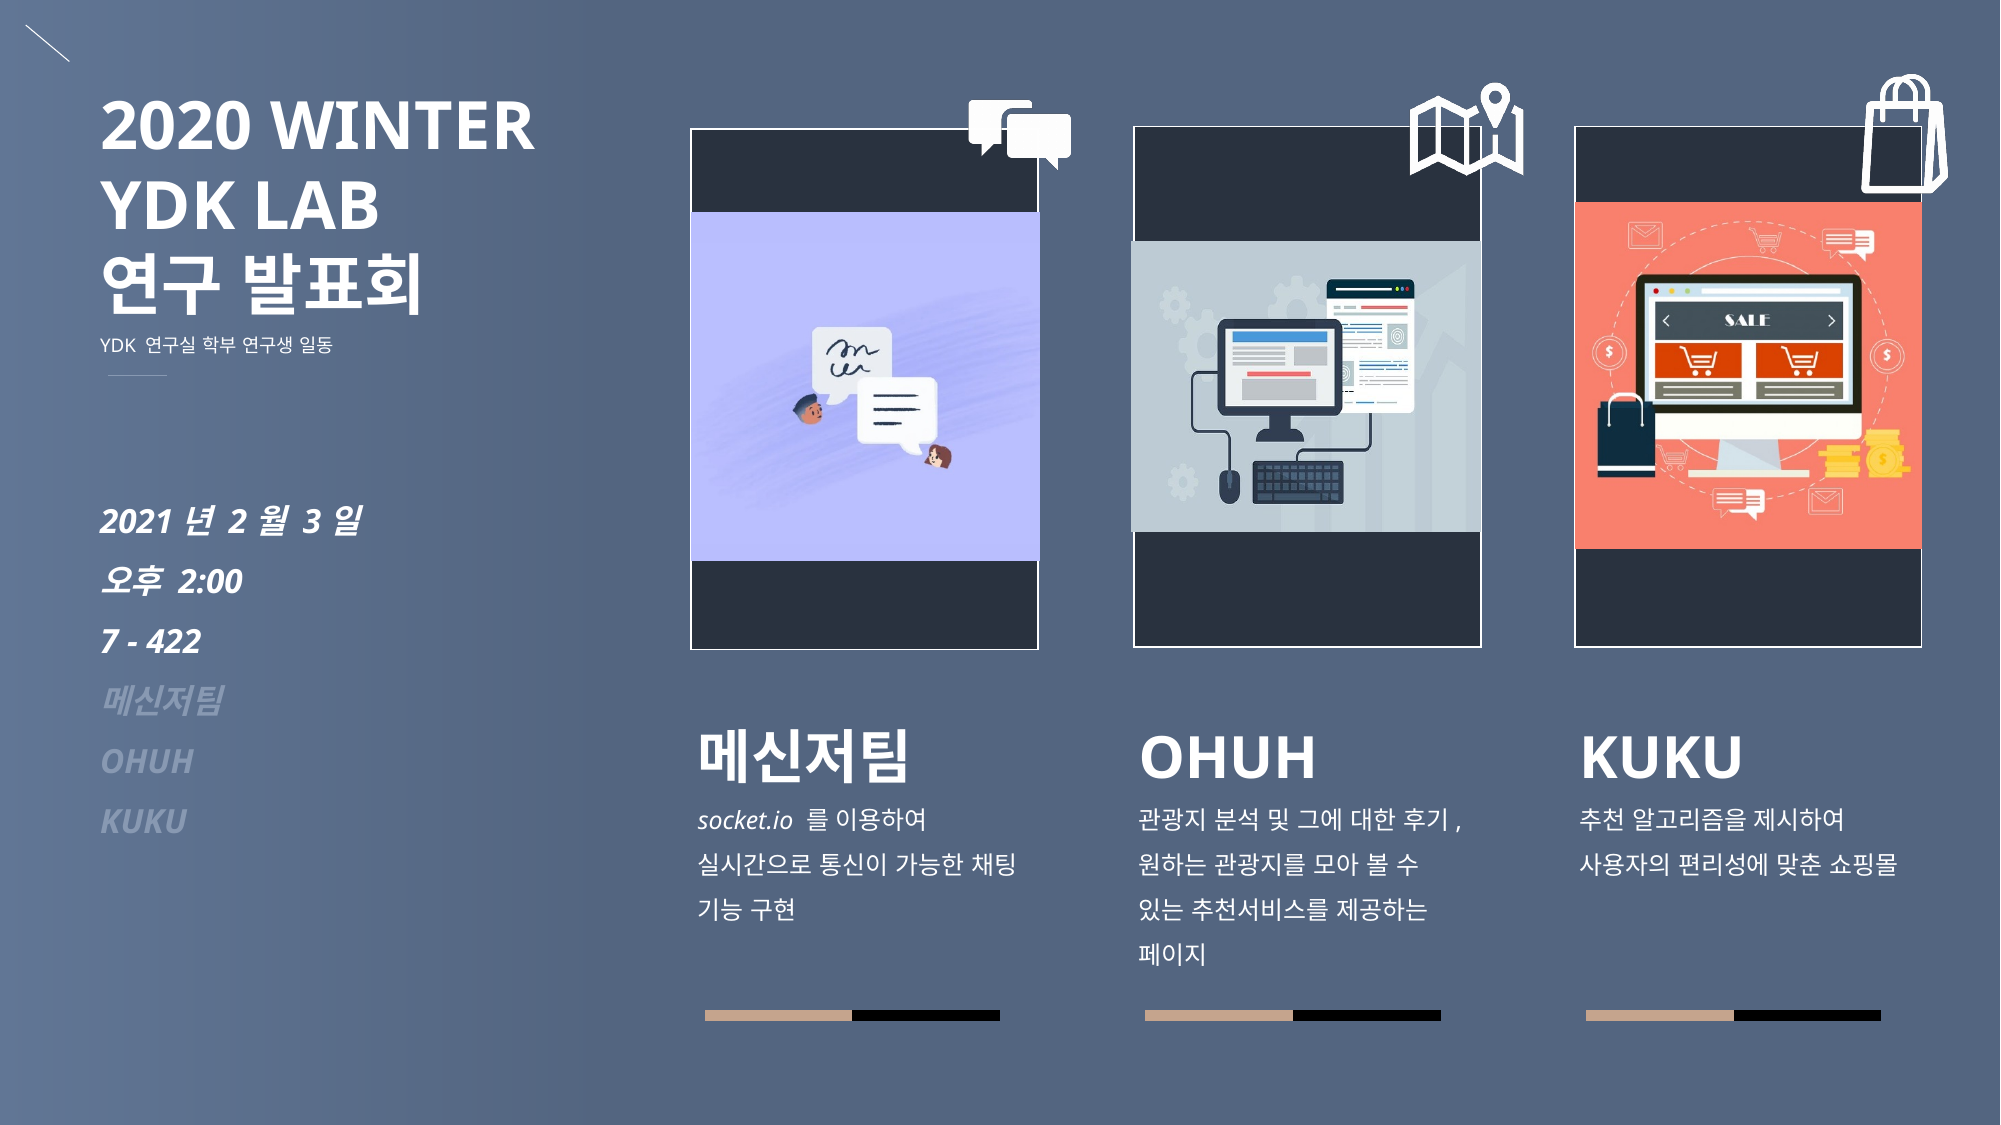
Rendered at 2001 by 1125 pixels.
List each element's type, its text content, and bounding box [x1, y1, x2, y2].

picture [1839, 68, 1970, 199]
text_box 2020 WINTER YDK LAB 연구 발표회 YDK 연구실 학부 연구생 일동 [85, 75, 559, 364]
text_box [690, 128, 1039, 650]
text_box 2021년 2월 3일 오후 2:00 7 - 422 메신저팀 OHUH KUKU [85, 473, 535, 848]
text_box [1574, 126, 1923, 648]
text_box 메신저팀 socket.io 를 이용하여 실시간으로 통신이 가능한 채팅 기능 구현 [683, 677, 1041, 932]
picture [1575, 202, 1922, 549]
picture [691, 212, 1040, 561]
text_box KUKU 추천 알고리즘을 제시하여 사용자의 편리성에 맞춘 쇼핑몰 [1564, 677, 1922, 887]
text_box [25, 25, 70, 62]
picture [1131, 241, 1481, 532]
text_box OHUH 관광지 분석 및 그에 대한 후기, 원하는 관광지를 모아 볼 수 있는 추천서비스를 제공하는 페이지 [1123, 677, 1482, 977]
picture [1398, 60, 1535, 198]
picture [958, 74, 1081, 197]
text_box [1133, 126, 1482, 648]
